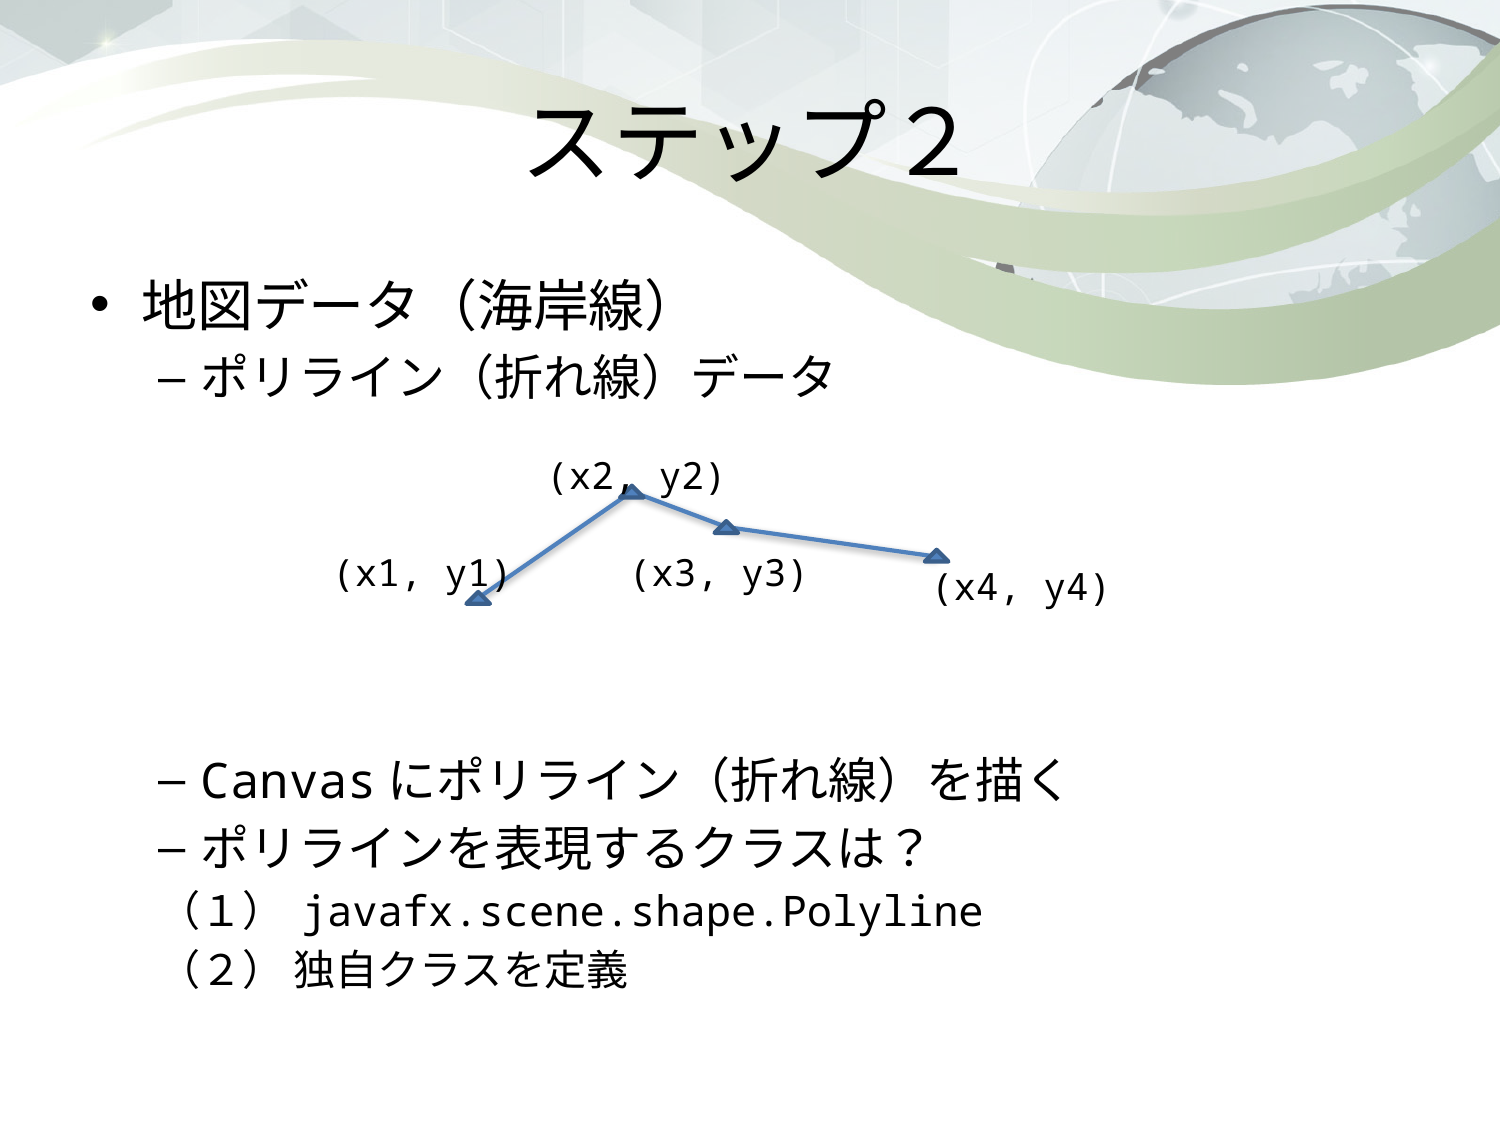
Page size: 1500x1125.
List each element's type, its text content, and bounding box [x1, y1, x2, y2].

text_box (x3, y3) [635, 541, 839, 601]
title ステップ２ [75, 45, 1425, 233]
list 地図データ（海岸線） ポリライン（折れ線）データ Canvasにポリライン（折れ線）を描く ポリラインを表現するクラスは？ （１） javafx.scene.shape.Polyline （２） 独自クラスを定義 [75, 262, 1425, 1005]
text_box (x2, y2) [531, 444, 756, 504]
text_box [464, 602, 492, 606]
text_box (x4, y4) [916, 555, 1141, 616]
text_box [631, 491, 727, 528]
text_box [477, 491, 632, 599]
text_box (x1, y1) [317, 541, 474, 602]
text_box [726, 526, 940, 558]
